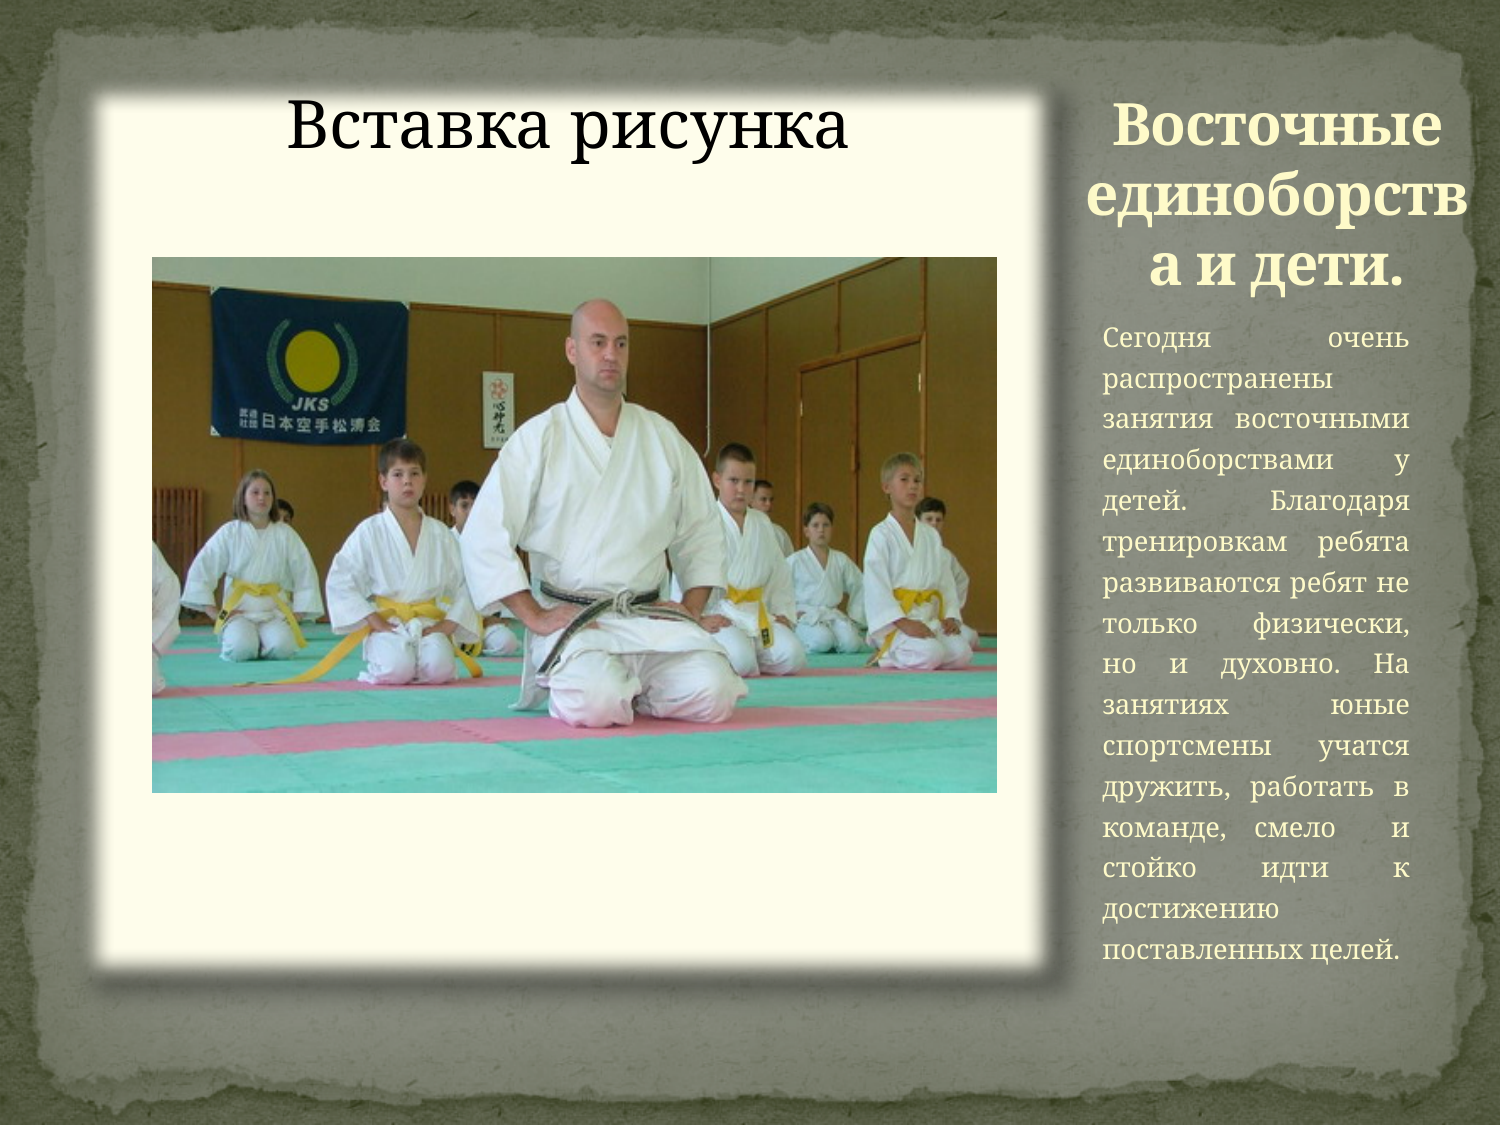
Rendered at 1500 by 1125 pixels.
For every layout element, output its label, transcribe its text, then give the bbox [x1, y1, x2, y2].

list Сегодня очень распространены занятия восточными единоборствами у детей. Благодаря тренировкам ребята развиваются ребят не только физически, но и духовно. На занятиях юные спортсмены учатся дружить, работать в команде, смело и стойко идти к достижению поставленных целей. [1087, 304, 1425, 988]
picture [75, 75, 1061, 986]
title Восточные единоборства и дети. [1070, 74, 1500, 305]
